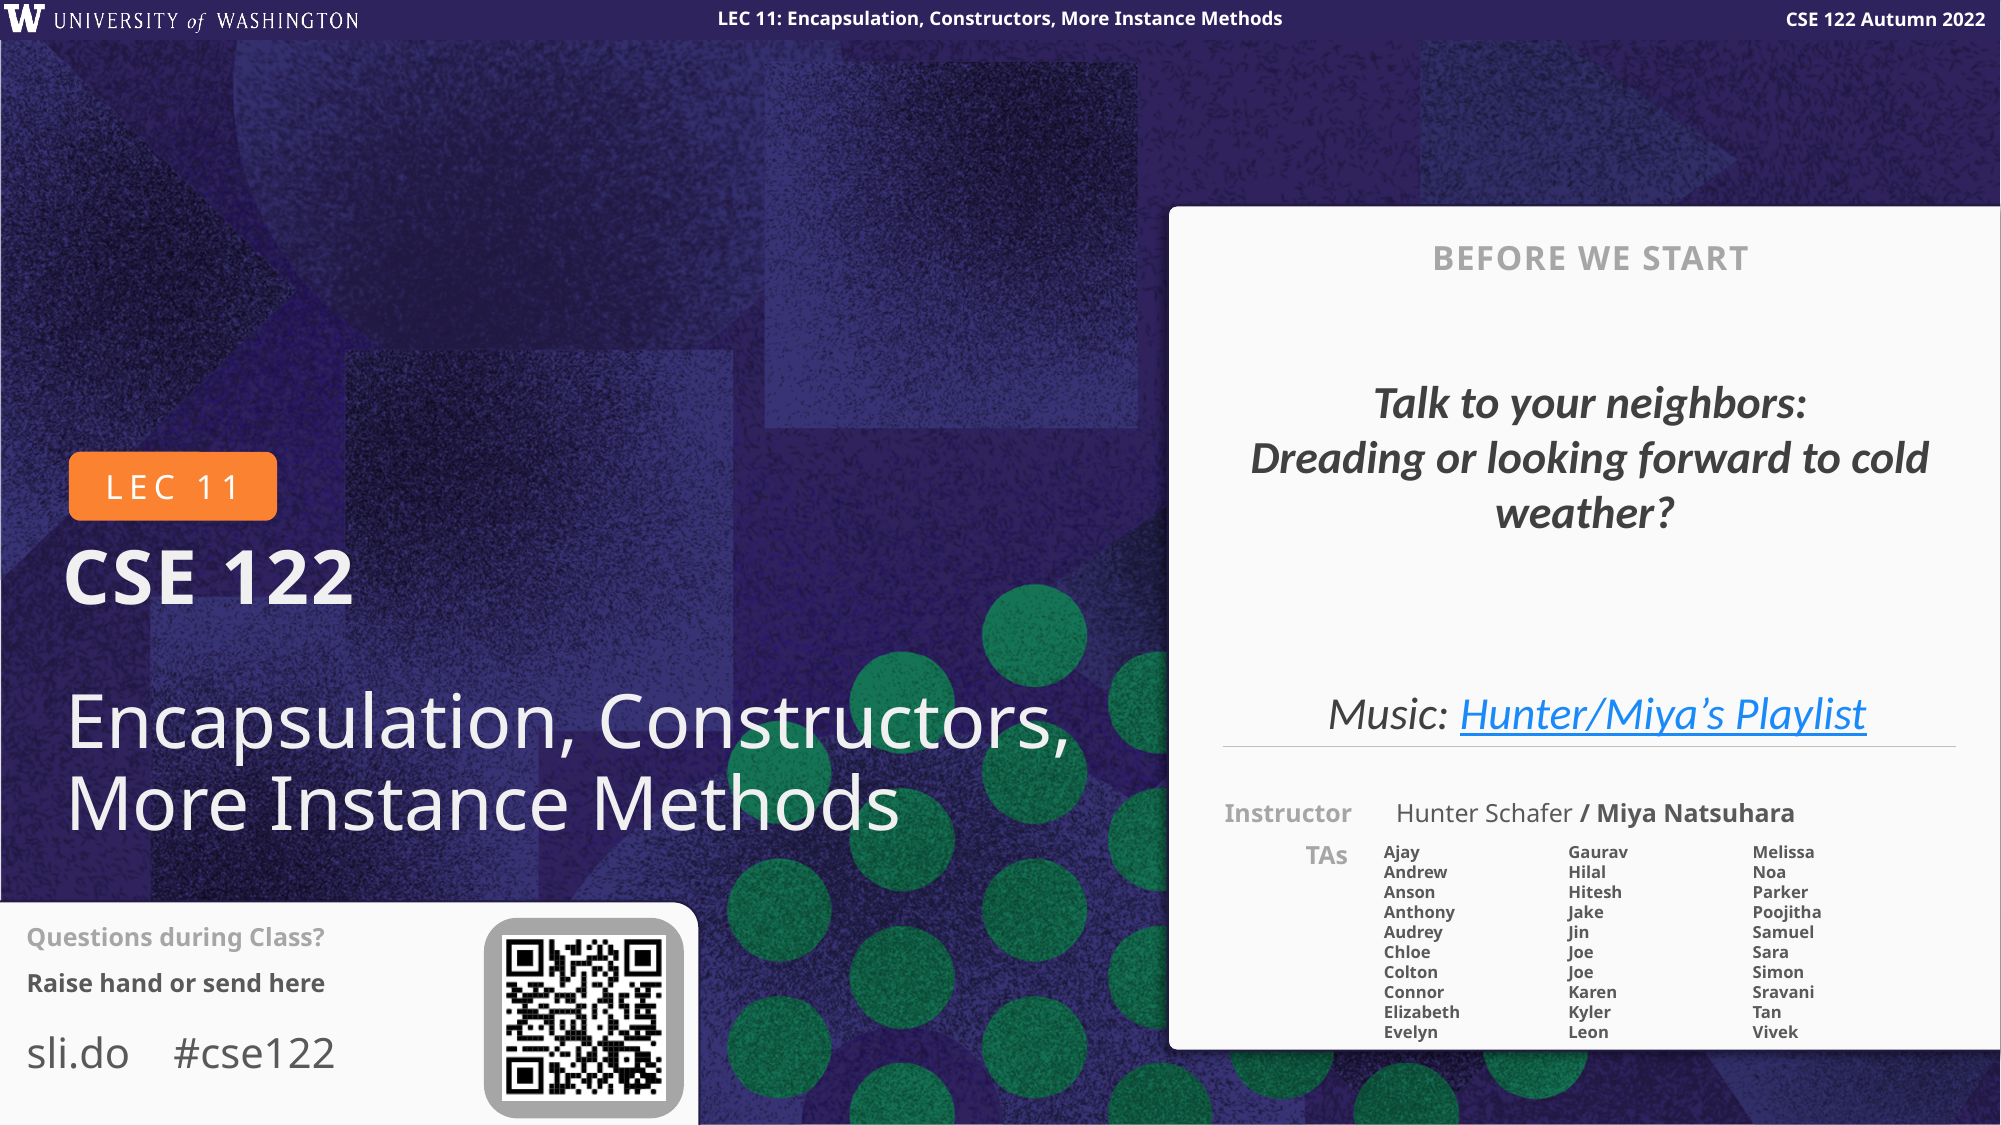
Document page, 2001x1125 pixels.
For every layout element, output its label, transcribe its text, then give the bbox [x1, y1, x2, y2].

picture [4, 4, 358, 33]
text_box Music: Hunter/Miya’s Playlist [1251, 676, 1943, 747]
text_box Talk to your neighbors: Dreading or looking forward to cold weather? [1223, 365, 1958, 545]
picture [502, 998, 666, 1101]
text_box BEFORE WE START [1210, 230, 1971, 285]
picture [0, 40, 2001, 1125]
title Encapsulation, Constructors, More Instance Methods [50, 676, 1132, 998]
